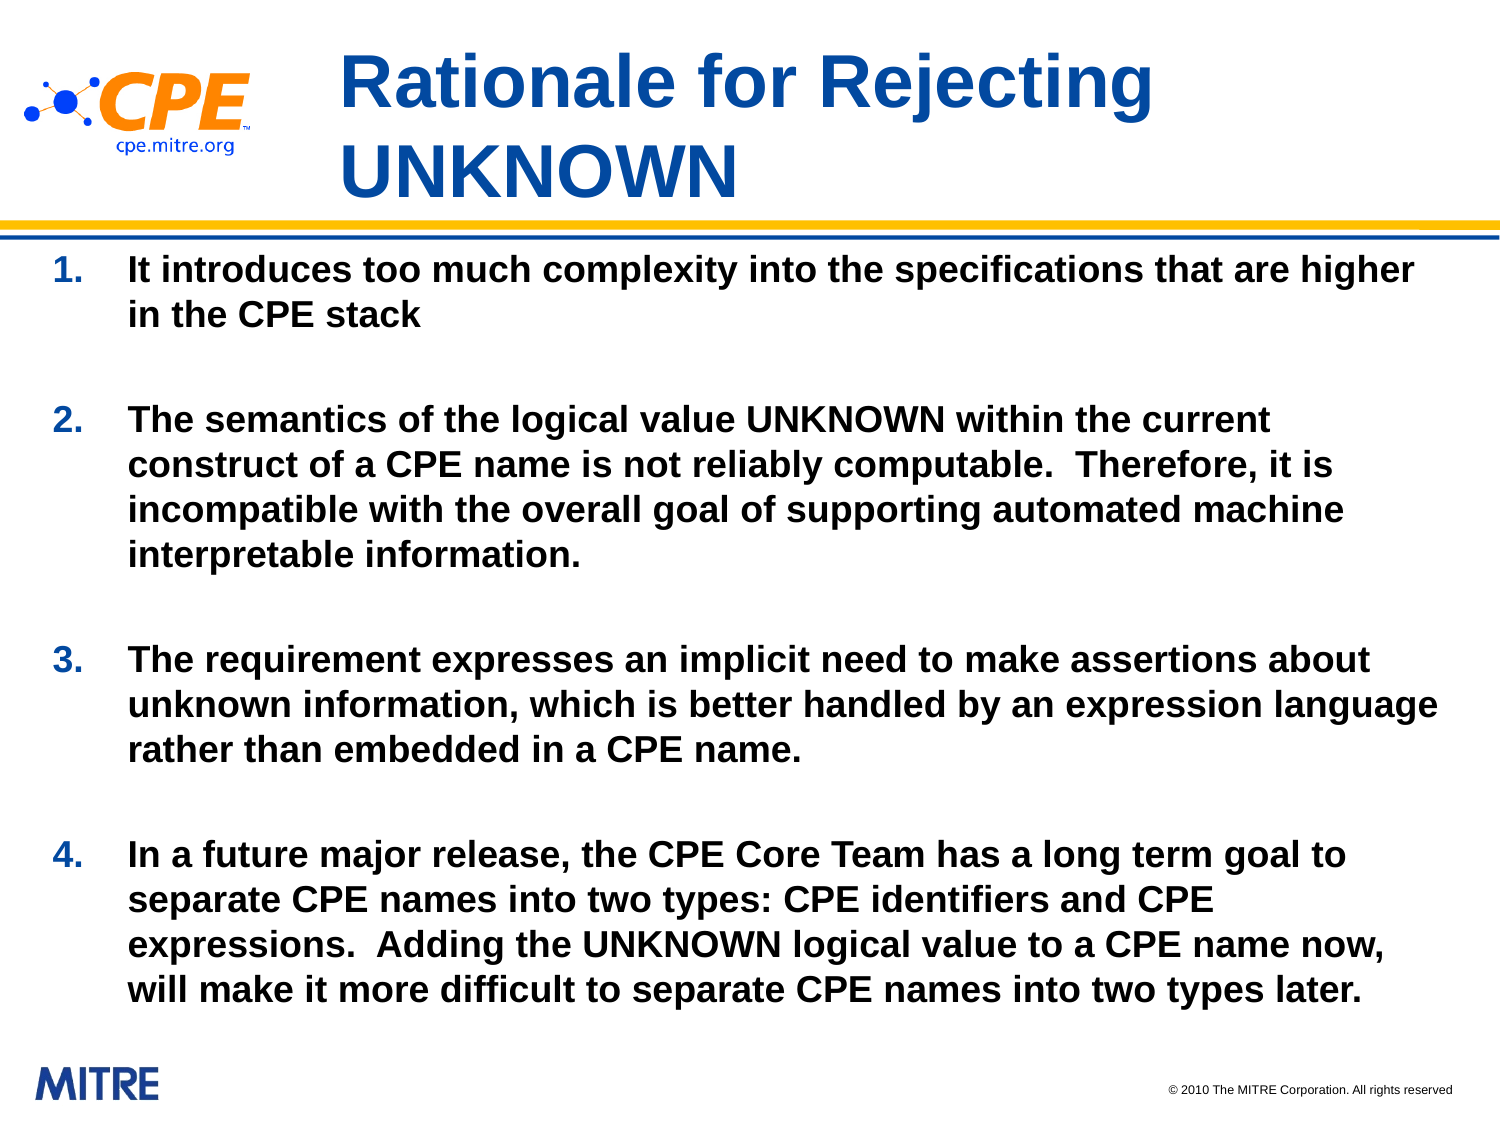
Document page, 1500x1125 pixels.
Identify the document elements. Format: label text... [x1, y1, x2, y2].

list It introduces too much complexity into the specifications that are higher in the CPE stack The semantics of the logical value UNKNOWN within the current construct of a CPE name is not reliably computable. Therefore, it is incompatible with the overall goal of supporting automated machine interpretable information. The requirement expresses an implicit need to make assertions about unknown information, which is better handled by an expression language rather than embedded in a CPE name. In a future major release, the CPE Core Team has a long term goal to separate CPE names into two types: CPE identifiers and CPE expressions. Adding the UNKNOWN logical value to a CPE name now, will make it more difficult to separate CPE names into two types later. [37, 237, 1463, 956]
picture [30, 1064, 163, 1106]
picture [24, 72, 250, 156]
title Rationale for Rejecting UNKNOWN [324, 44, 1438, 201]
